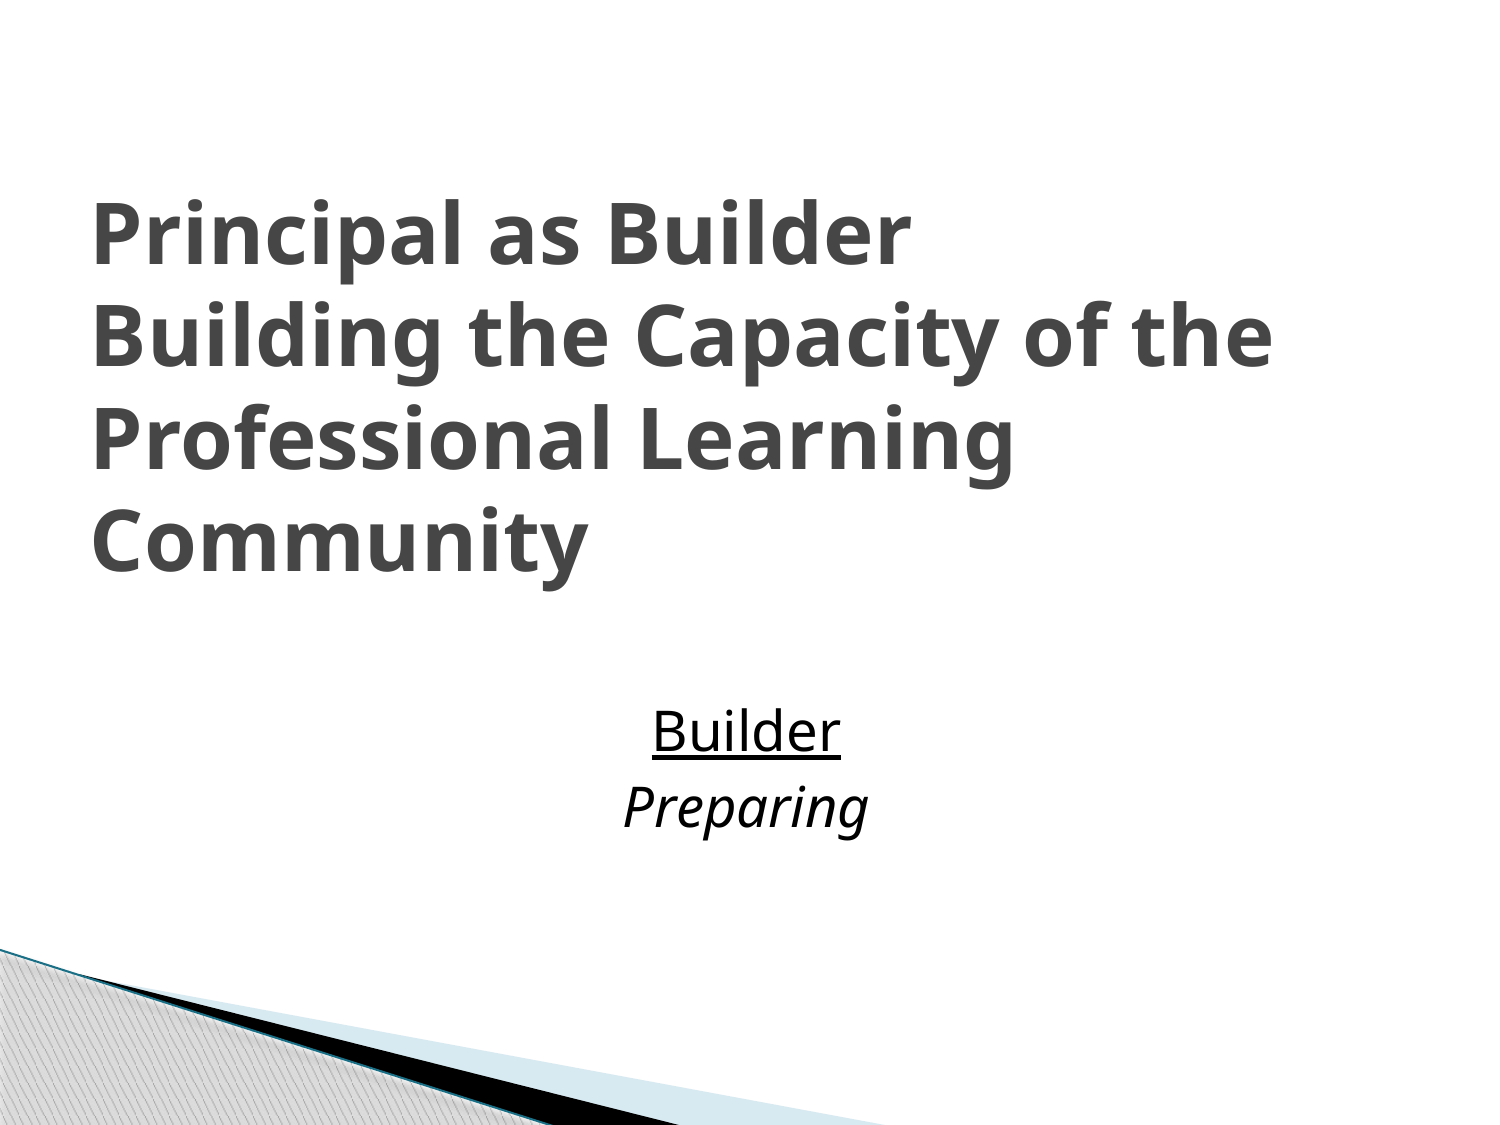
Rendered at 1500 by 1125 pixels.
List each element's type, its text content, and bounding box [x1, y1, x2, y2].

list Builder Preparing [62, 687, 1413, 938]
title Principal as Builder Building the Capacity of the Professional Learning Community [75, 45, 1425, 825]
